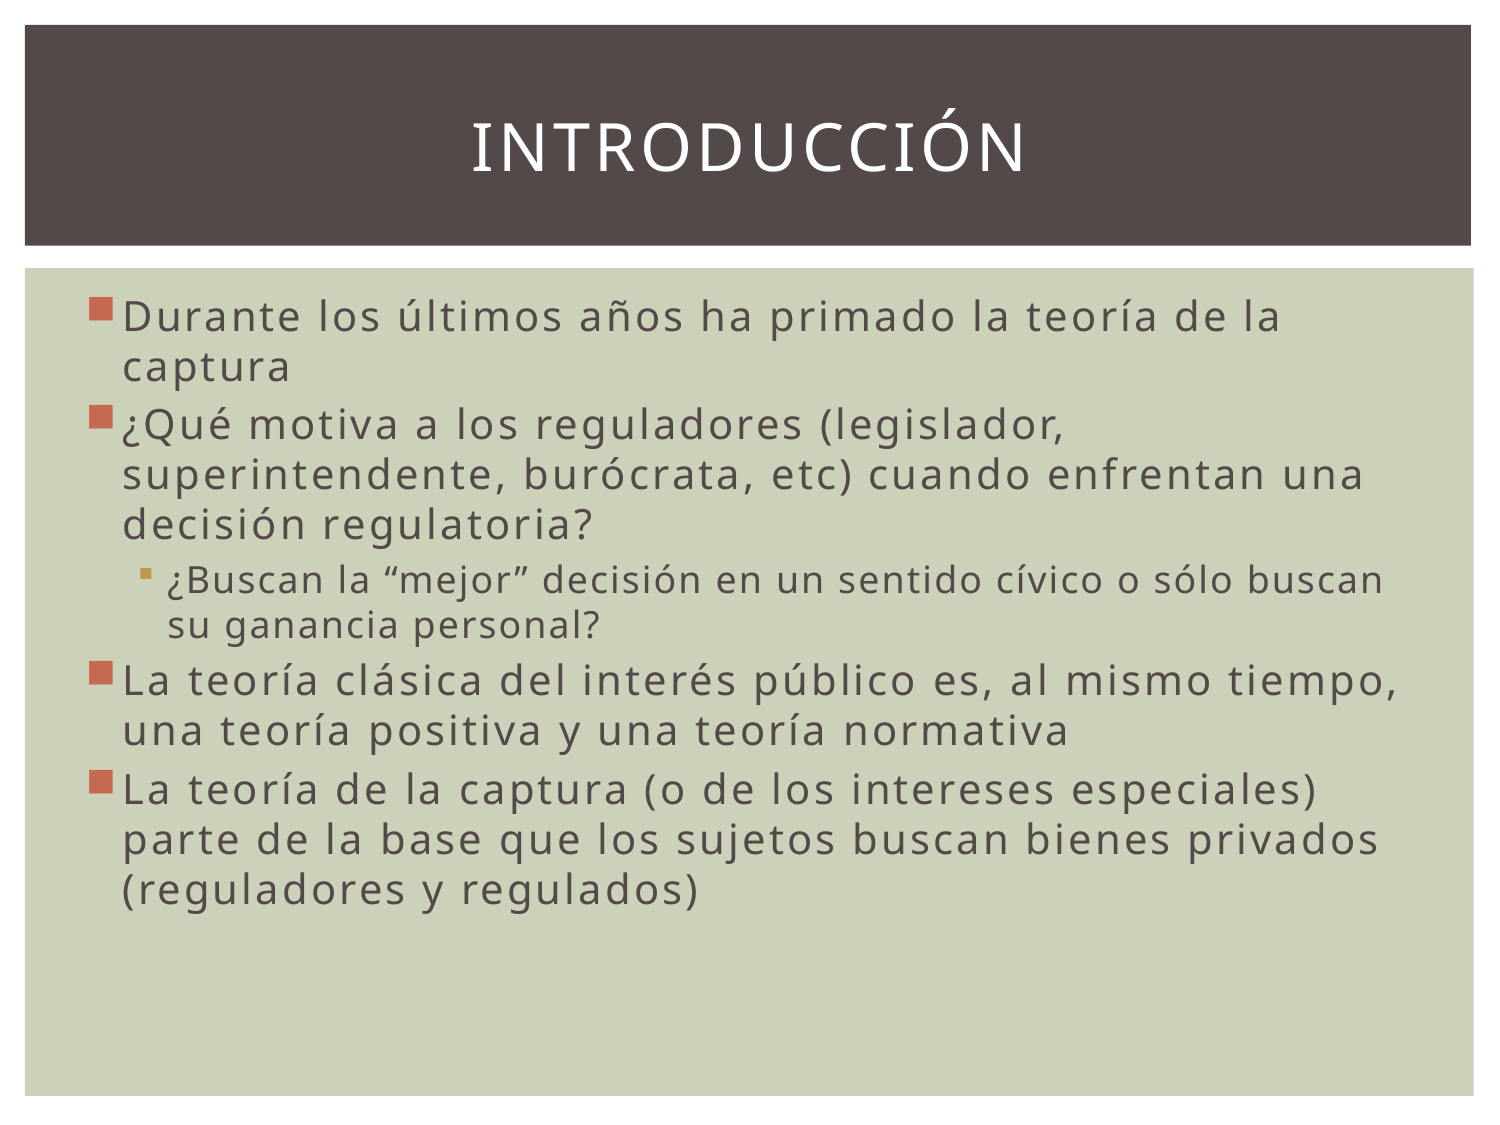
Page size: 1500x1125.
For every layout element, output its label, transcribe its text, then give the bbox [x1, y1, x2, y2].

title Introducción [62, 58, 1438, 232]
list Durante los últimos años ha primado la teoría de la captura ¿Qué motiva a los reguladores (legislador, superintendente, burócrata, etc) cuando enfrentan una decisión regulatoria? ¿Buscan la “mejor” decisión en un sentido cívico o sólo buscan su ganancia personal? La teoría clásica del interés público es, al mismo tiempo, una teoría positiva y una teoría normativa La teoría de la captura (o de los intereses especiales) parte de la base que los sujetos buscan bienes privados (reguladores y regulados) [62, 281, 1442, 1005]
